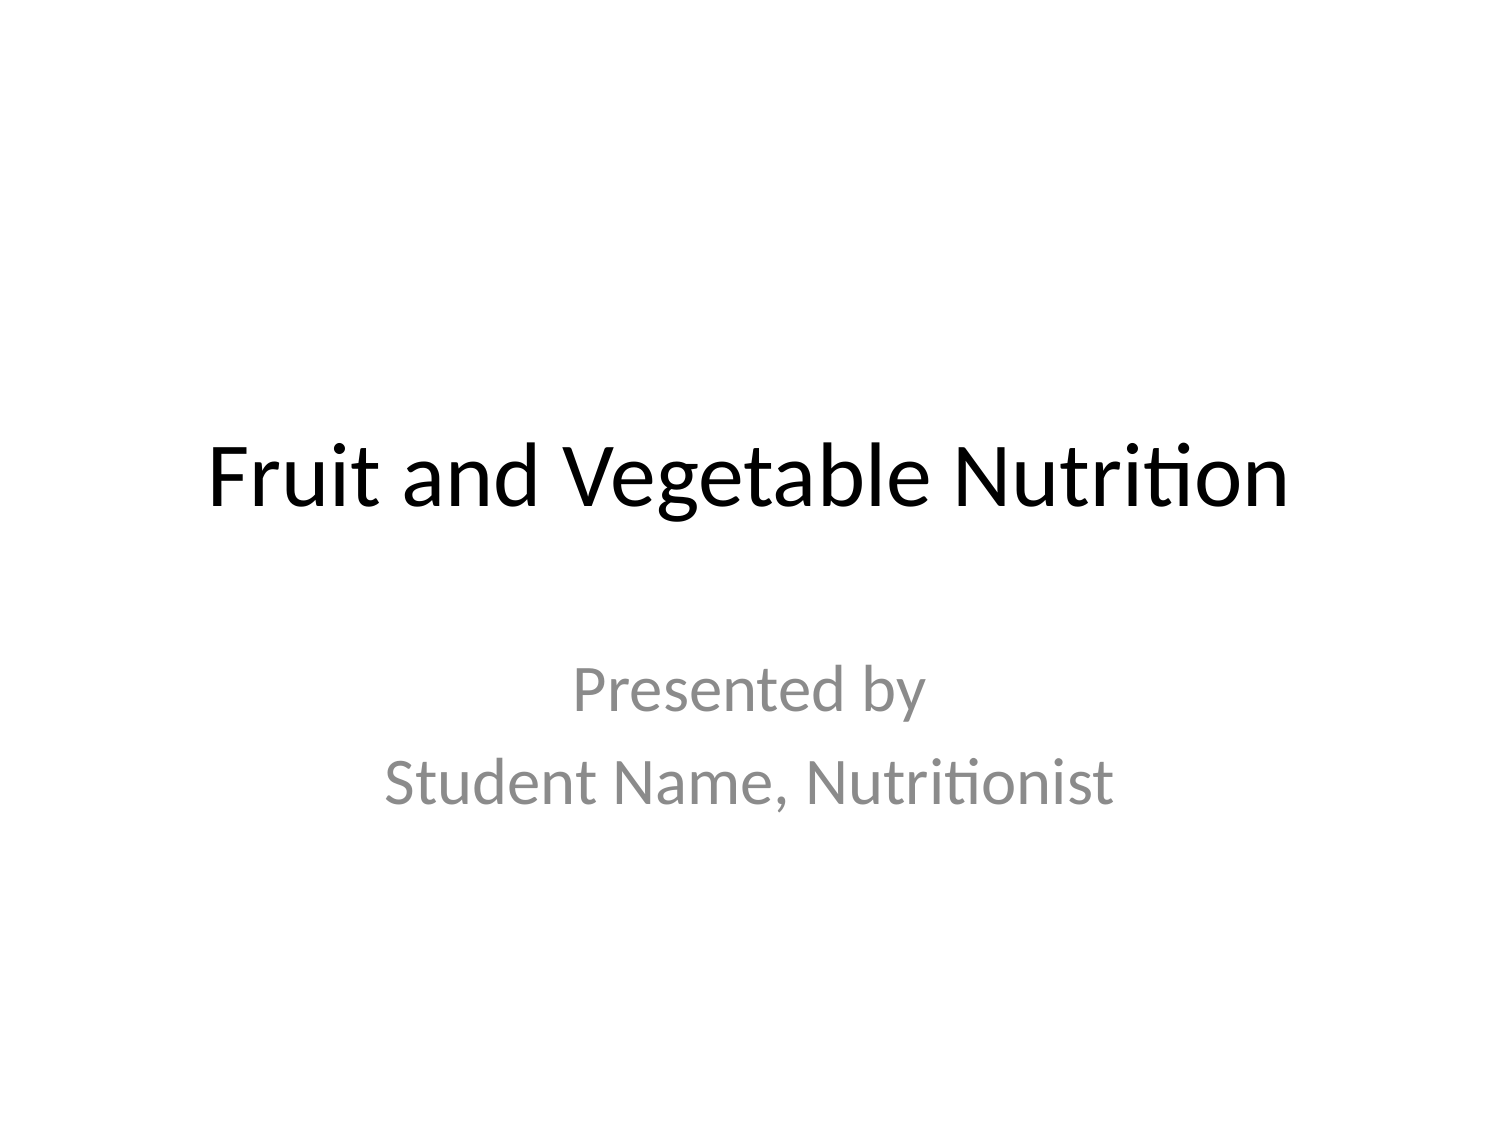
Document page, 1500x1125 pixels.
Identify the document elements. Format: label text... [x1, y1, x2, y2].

title Fruit and Vegetable Nutrition [112, 349, 1388, 591]
subtitle Presented by Student Name, Nutritionist [225, 637, 1275, 925]
